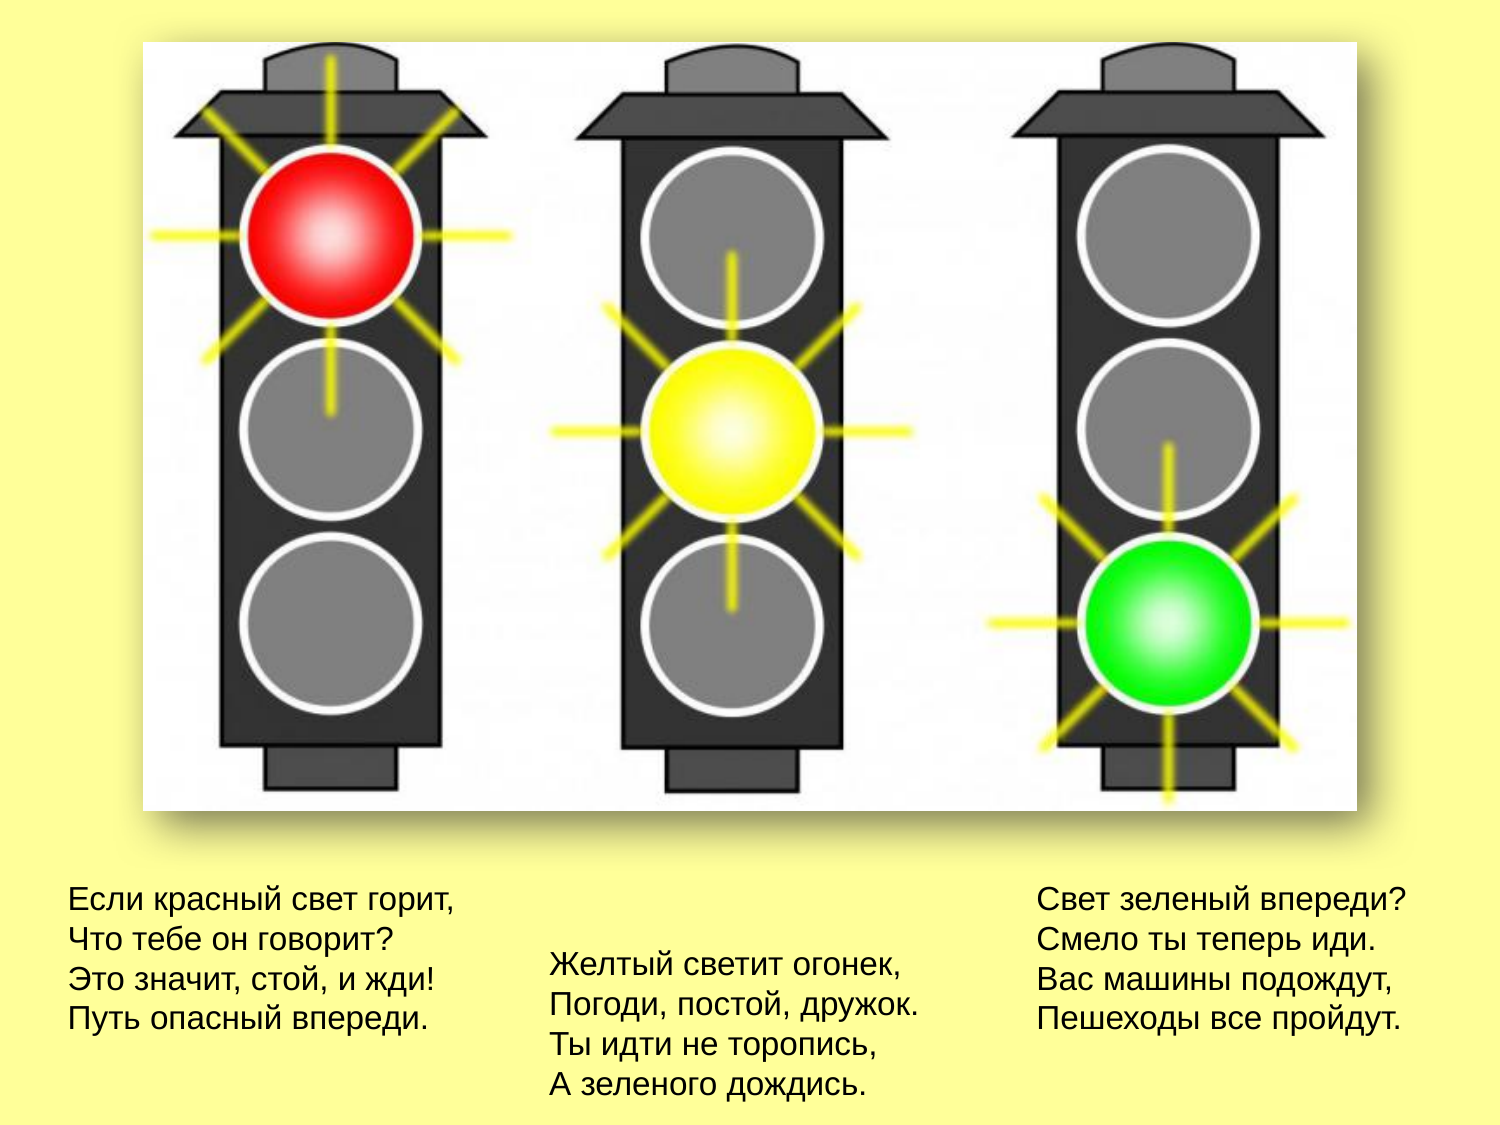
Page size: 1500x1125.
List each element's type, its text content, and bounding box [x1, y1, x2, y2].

text_box Желтый светит огонек, Погоди, постой, дружок. Ты идти не торопись, А зеленого дождись. [534, 934, 1001, 1110]
text_box Если красный свет горит, Что тебе он говорит? Это значит, стой, и жди! Путь опасный впереди. [53, 869, 535, 1044]
text_box Свет зеленый впереди? Смело ты теперь иди. Вас машины подождут, Пешеходы все пройдут. [1021, 869, 1471, 1044]
picture [143, 42, 1357, 811]
